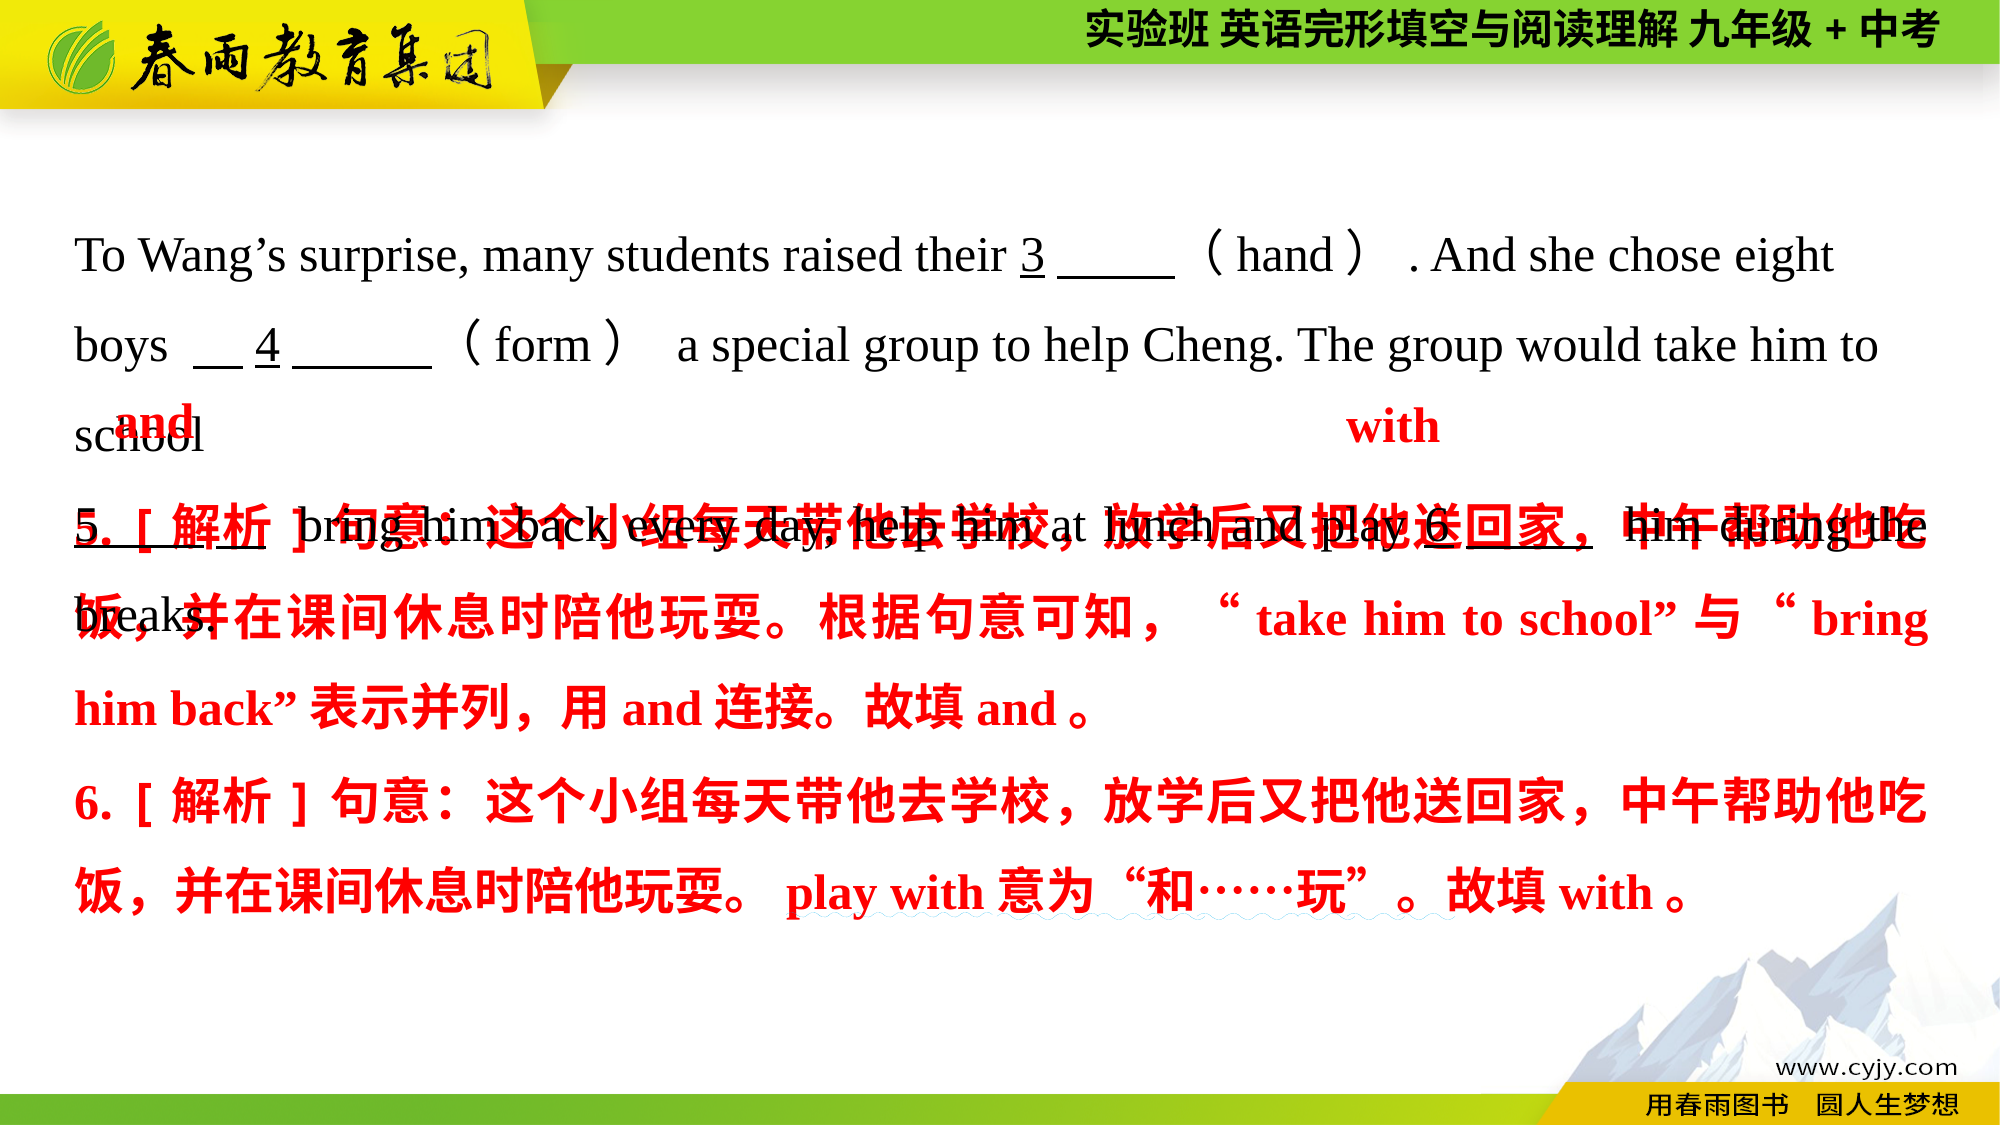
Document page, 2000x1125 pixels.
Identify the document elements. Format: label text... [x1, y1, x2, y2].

picture [0, 0, 2000, 1125]
text_box 5. [解析]句意：这个小组每天带他去学校，放学后又把他送回家，中午帮助他吃饭，并在课间休息时陪他玩耍。根据句意可知，“take him to school”与“bring him back”表示并列，用and连接。故填and。 [59, 472, 1944, 743]
text_box and [99, 381, 210, 457]
text_box with [1331, 385, 1456, 460]
text_box 6. [解析]句意：这个小组每天带他去学校，放学后又把他送回家，中午帮助他吃饭，并在课间休息时陪他玩耍。play with意为“和……玩”。故填with。 [59, 743, 1944, 927]
list To Wang’s surprise, many students raised their 3 （hand）. And she chose eight boys 4 （form） a special group to help Cheng. The group would take him to school 5 bring him back every day, help him at lunch and play 6 him during the breaks. [59, 184, 1944, 472]
